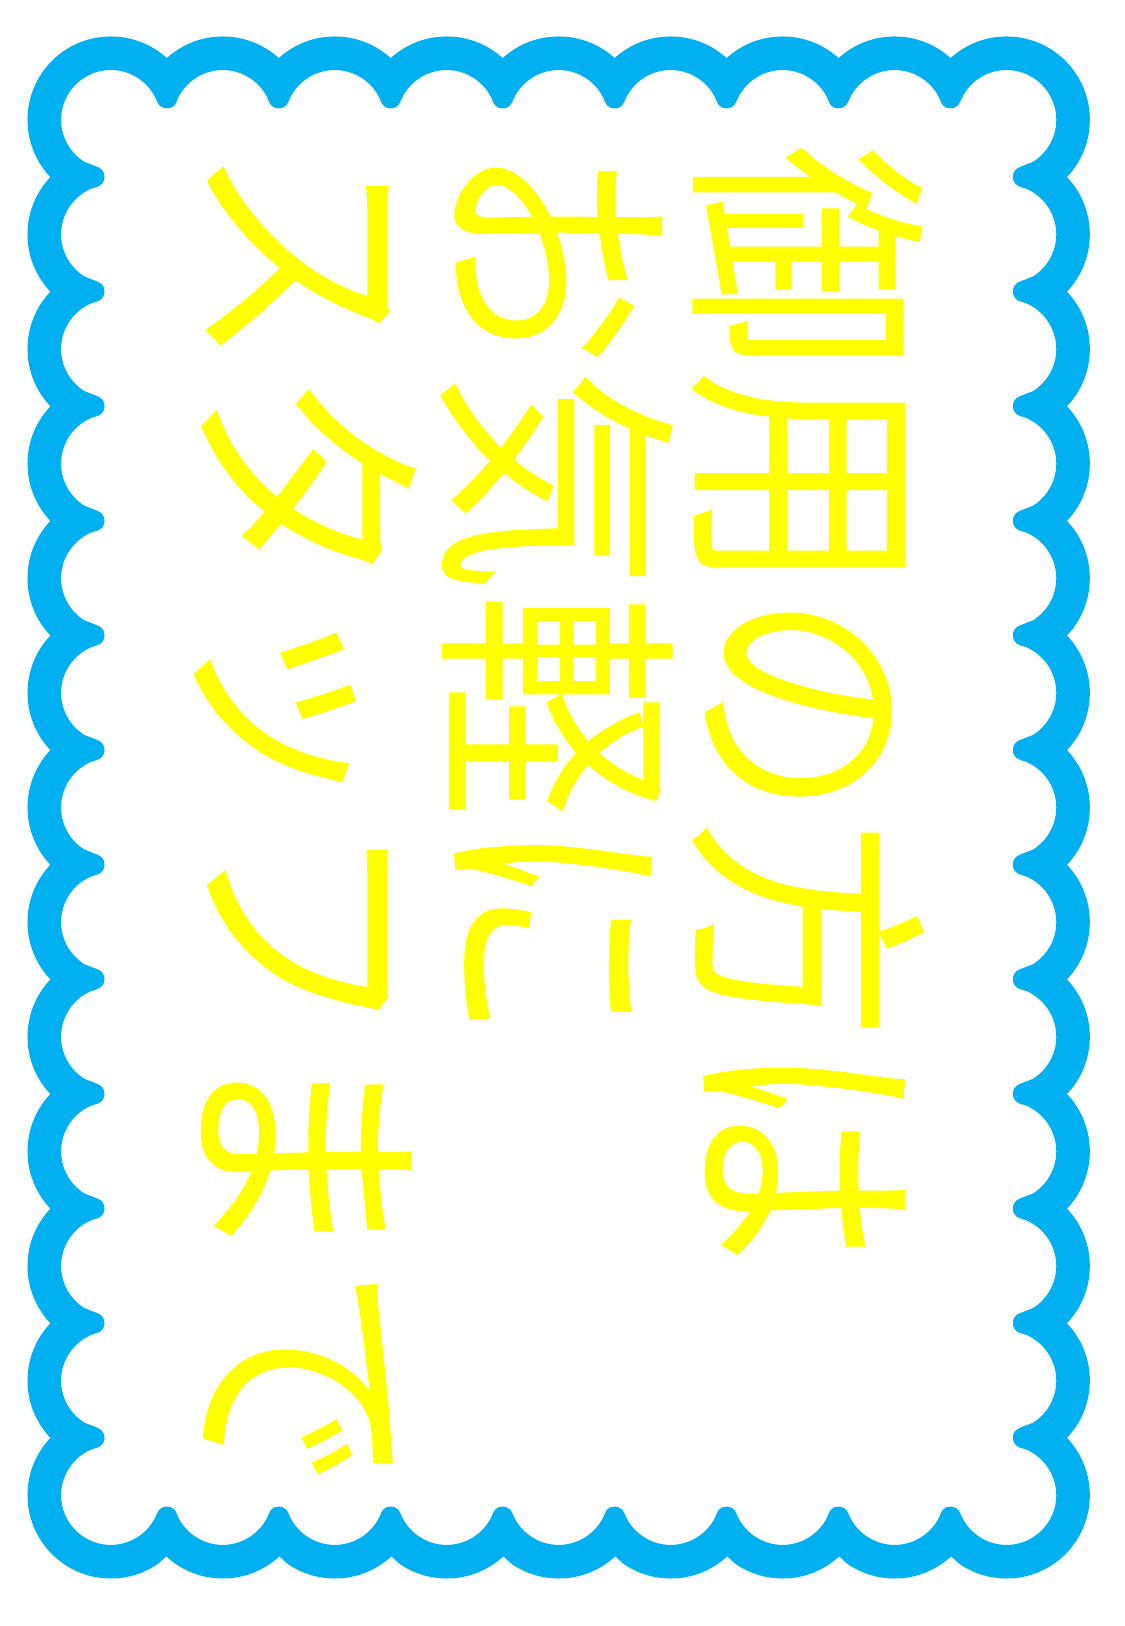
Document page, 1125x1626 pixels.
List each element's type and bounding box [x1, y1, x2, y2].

text_box [35, 44, 1082, 1571]
